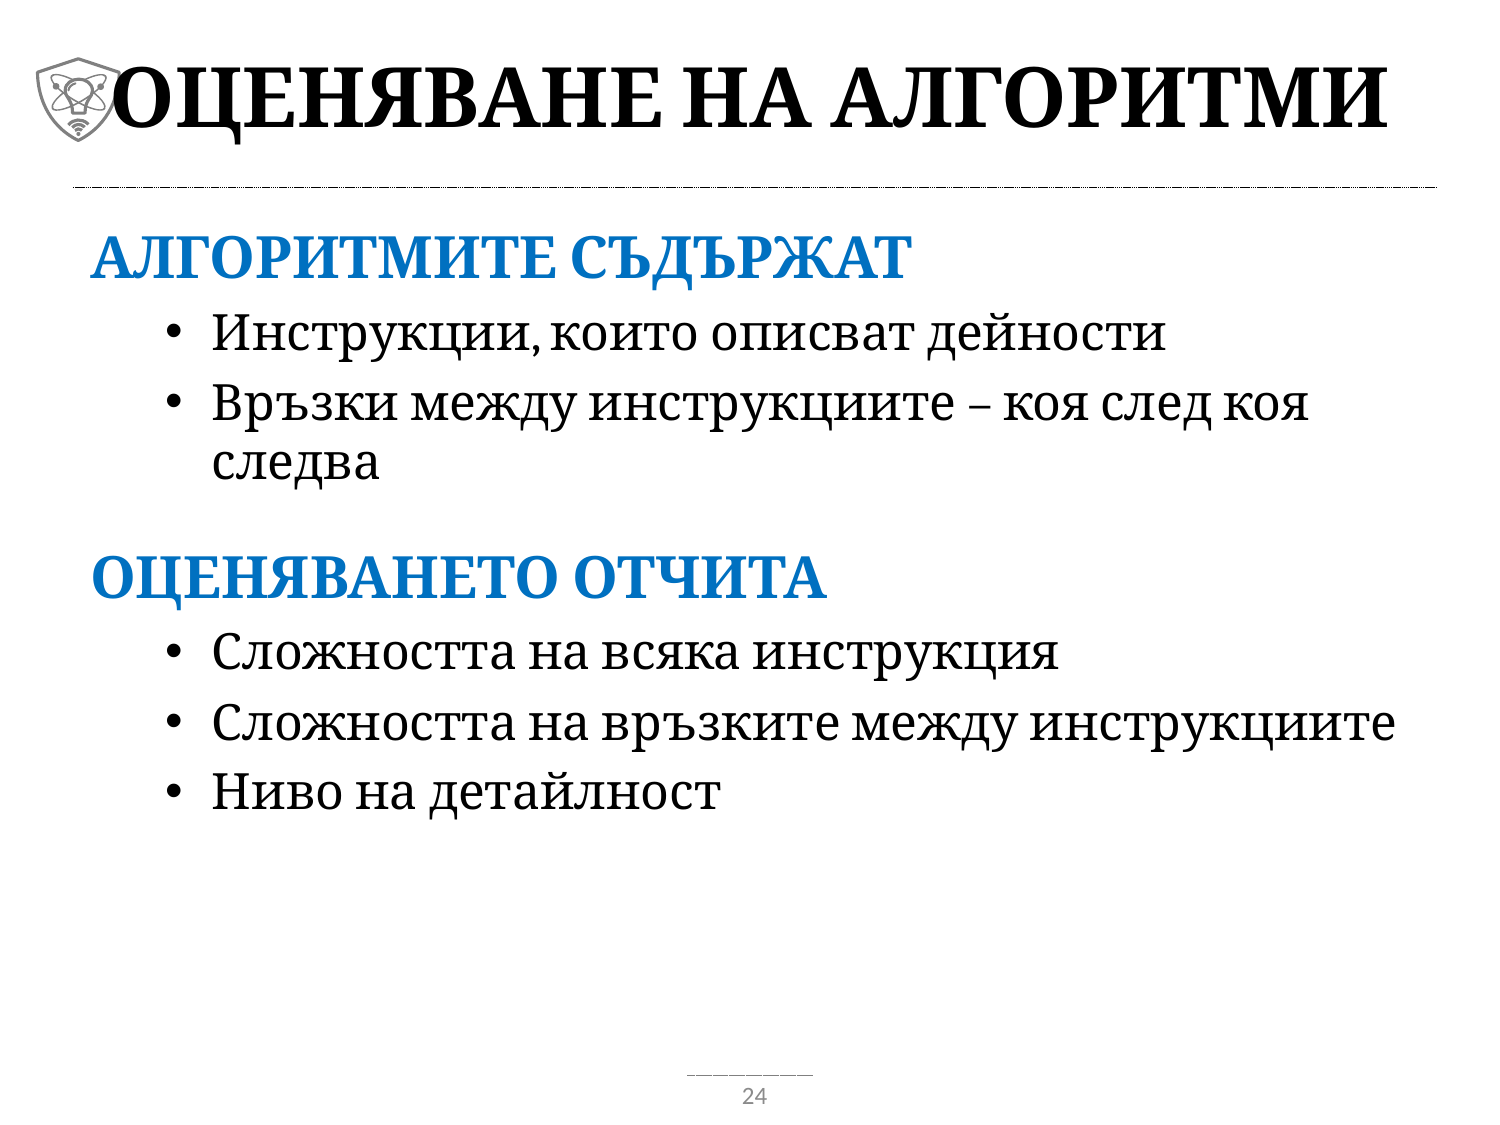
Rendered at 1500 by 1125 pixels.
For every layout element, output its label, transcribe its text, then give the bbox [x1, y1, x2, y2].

list Алгоритмите съдържат Инструкции, които описват дейности Връзки между инструкциите – коя след коя следва Оценяването отчита Сложността на всяка инструкция Сложността на връзките между инструкциите Ниво на детайлност [75, 212, 1450, 1063]
slide_number 24 [579, 1065, 930, 1125]
title Оценяване на алгоритми [0, 0, 1500, 188]
